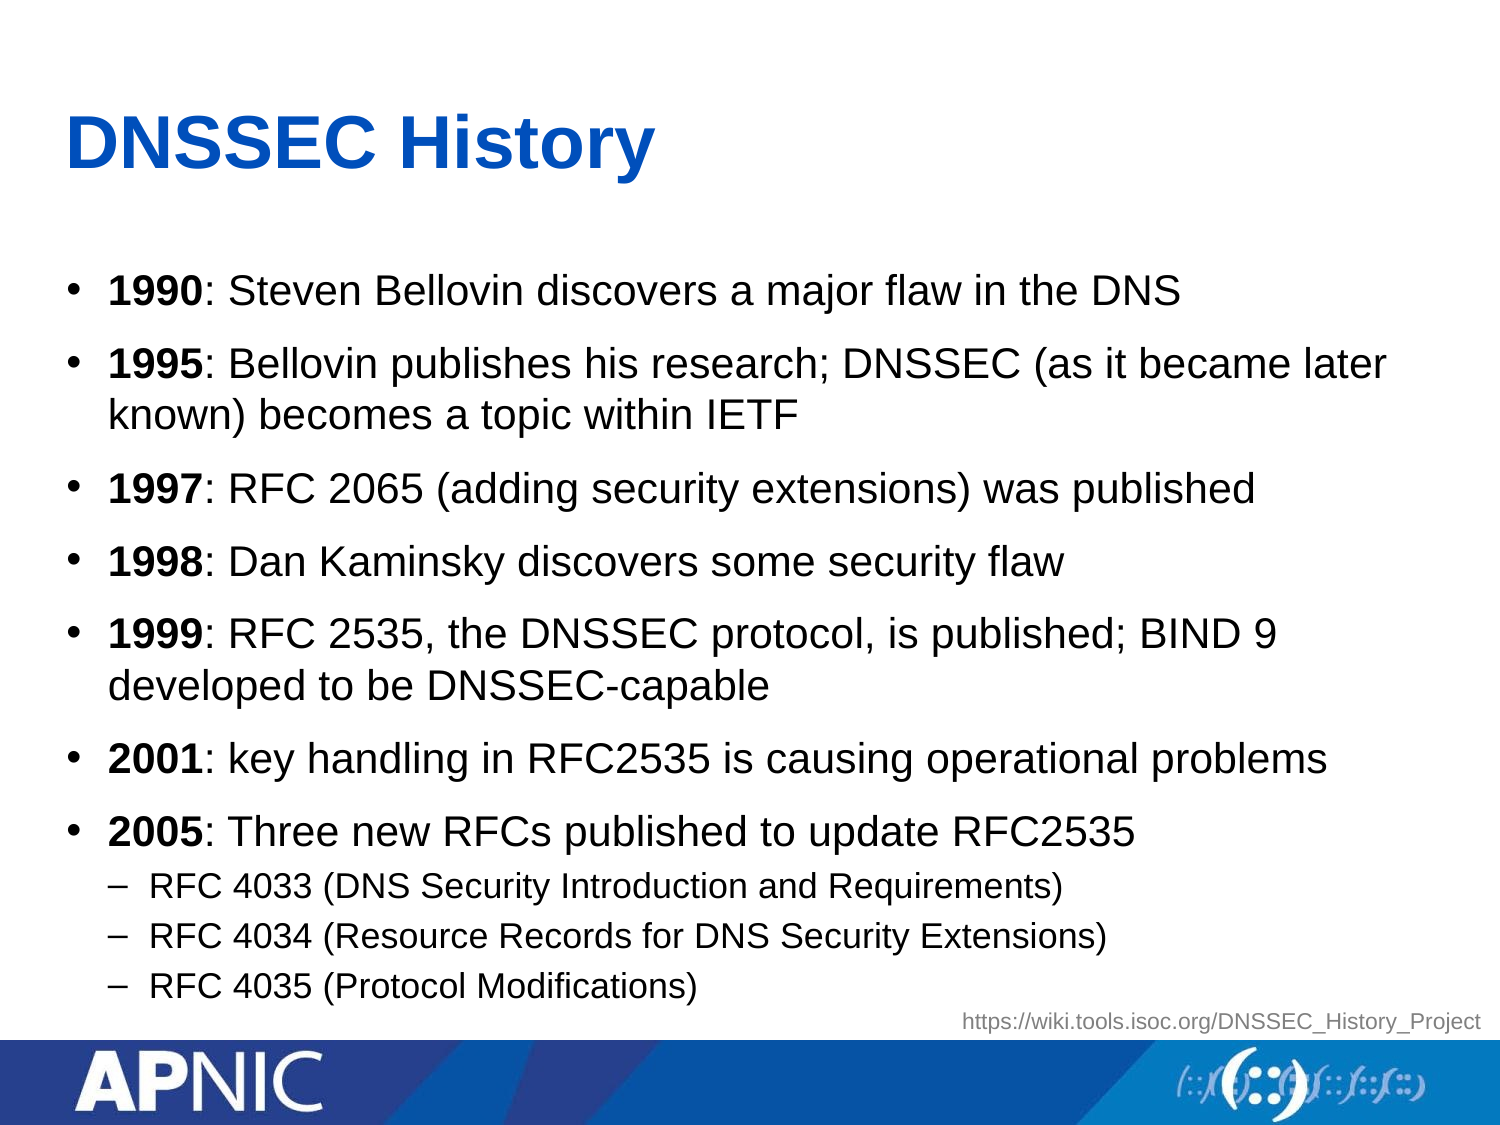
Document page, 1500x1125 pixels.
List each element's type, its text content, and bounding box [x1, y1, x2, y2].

picture [0, 1040, 1500, 1125]
text_box https://wiki.tools.isoc.org/DNSSEC_History_Project [947, 999, 1500, 1042]
title DNSSEC History [64, 45, 1436, 233]
list 1990: Steven Bellovin discovers a major flaw in the DNS 1995: Bellovin publishes his research; DNSSEC (as it became later known) becomes a topic within IETF 1997: RFC 2065 (adding security extensions) was published 1998: Dan Kaminsky discovers some security flaw 1999: RFC 2535, the DNSSEC protocol, is published; BIND 9 developed to be DNSSEC-capable 2001: key handling in RFC2535 is causing operational problems 2005: Three new RFCs published to update RFC2535 RFC 4033 (DNS Security Introduction and Requirements) RFC 4034 (Resource Records for DNS Security Extensions) RFC 4035 (Protocol Modifications) [66, 262, 1437, 1012]
